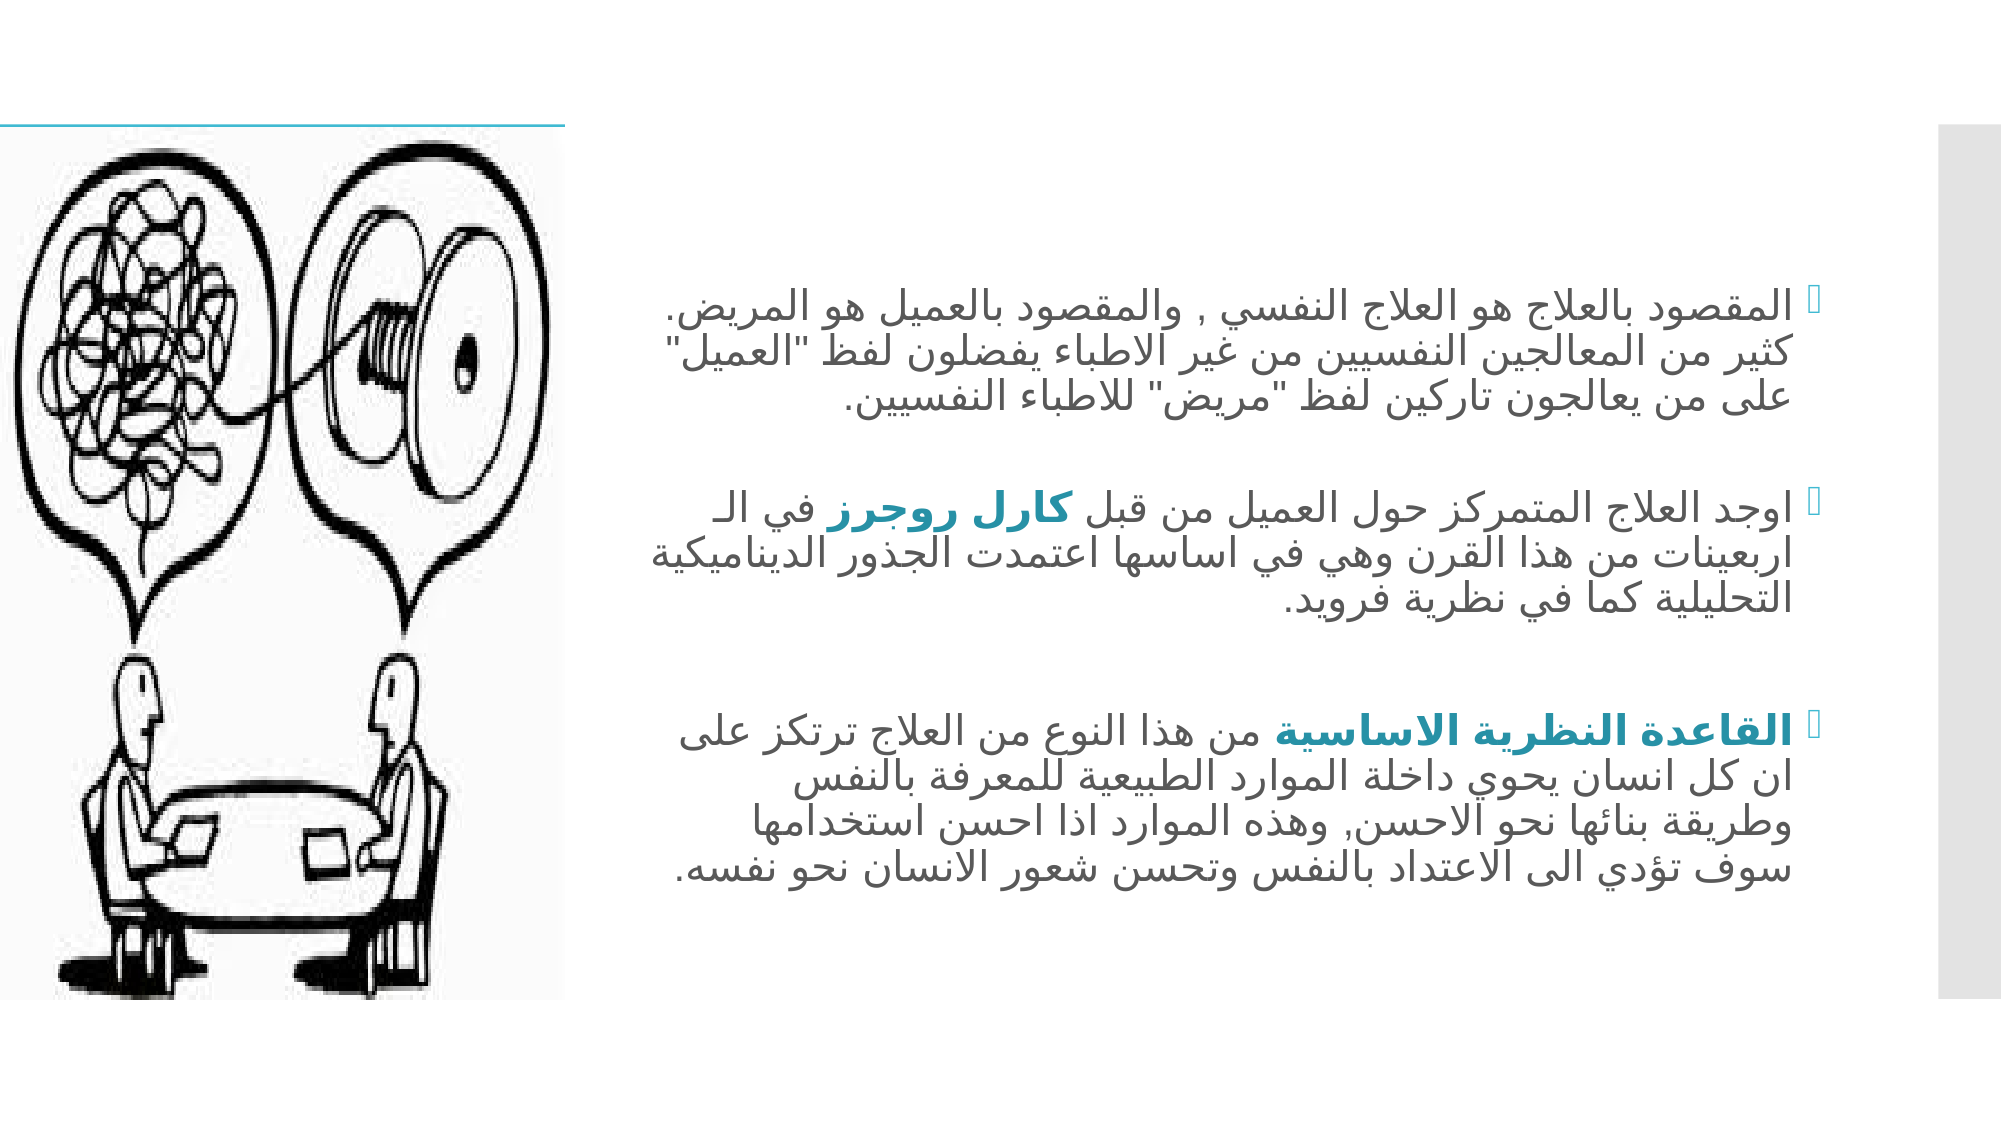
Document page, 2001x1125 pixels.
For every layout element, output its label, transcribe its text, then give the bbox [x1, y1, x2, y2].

list المقصود بالعلاج هو العلاج النفسي , والمقصود بالعميل هو المريض. كثير من المعالجين النفسيين من غير الاطباء يفضلون لفظ "العميل" على من يعالجون تاركين لفظ "مريض" للاطباء النفسيين. اوجد العلاج المتمركز حول العميل من قبل كارل روجرز في الـ اربعينات من هذا القرن وهي في اساسها اعتمدت الجذور الديناميكية التحليلية كما في نظرية فرويد. القاعدة النظرية الاساسية من هذا النوع من العلاج ترتكز على ان كل انسان يحوي داخلة الموارد الطبيعية للمعرفة بالنفس وطريقة بنائها نحو الاحسن, وهذه الموارد اذا احسن استخدامها سوف تؤدي الى الاعتداد بالنفس وتحسن شعور الانسان نحو نفسه. [634, 141, 1835, 982]
picture [0, 126, 565, 1001]
